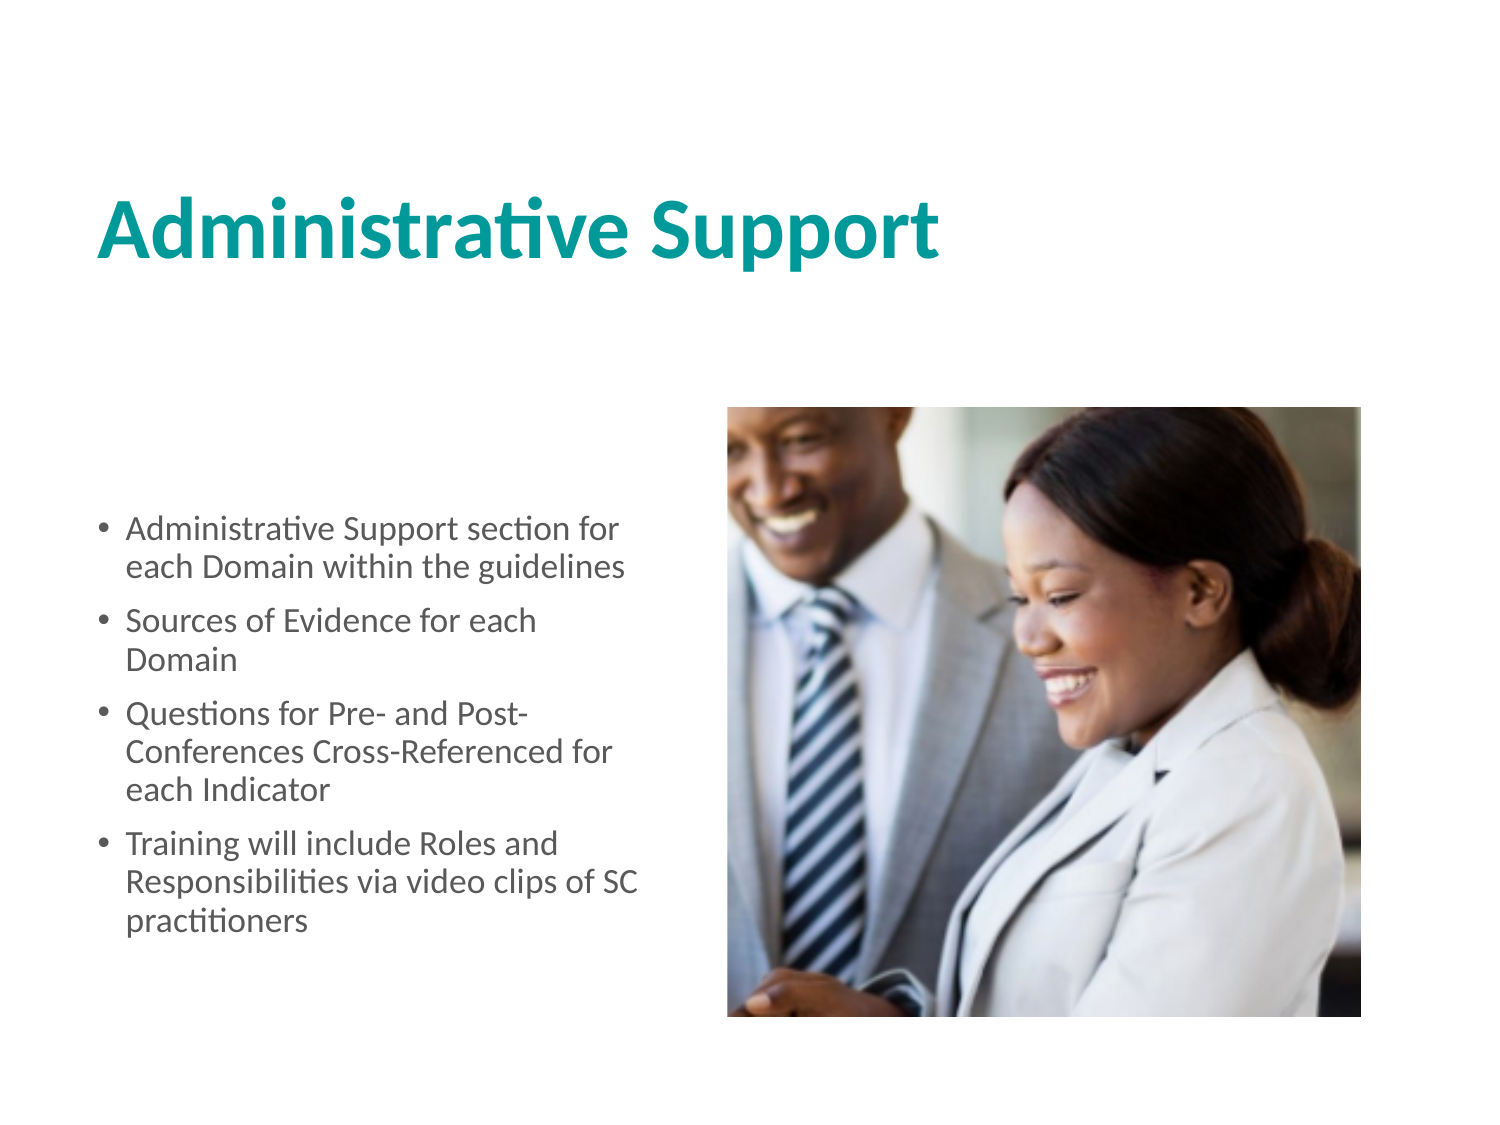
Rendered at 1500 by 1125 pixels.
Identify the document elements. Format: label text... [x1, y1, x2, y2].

picture [727, 407, 1361, 1017]
title Administrative Support [97, 63, 1337, 277]
list Administrative Support section for each Domain within the guidelines Sources of Evidence for each Domain Questions for Pre- and Post-Conferences Cross-Referenced for each Indicator Training will include Roles and Responsibilities via video clips of SC practitioners [97, 426, 655, 1024]
